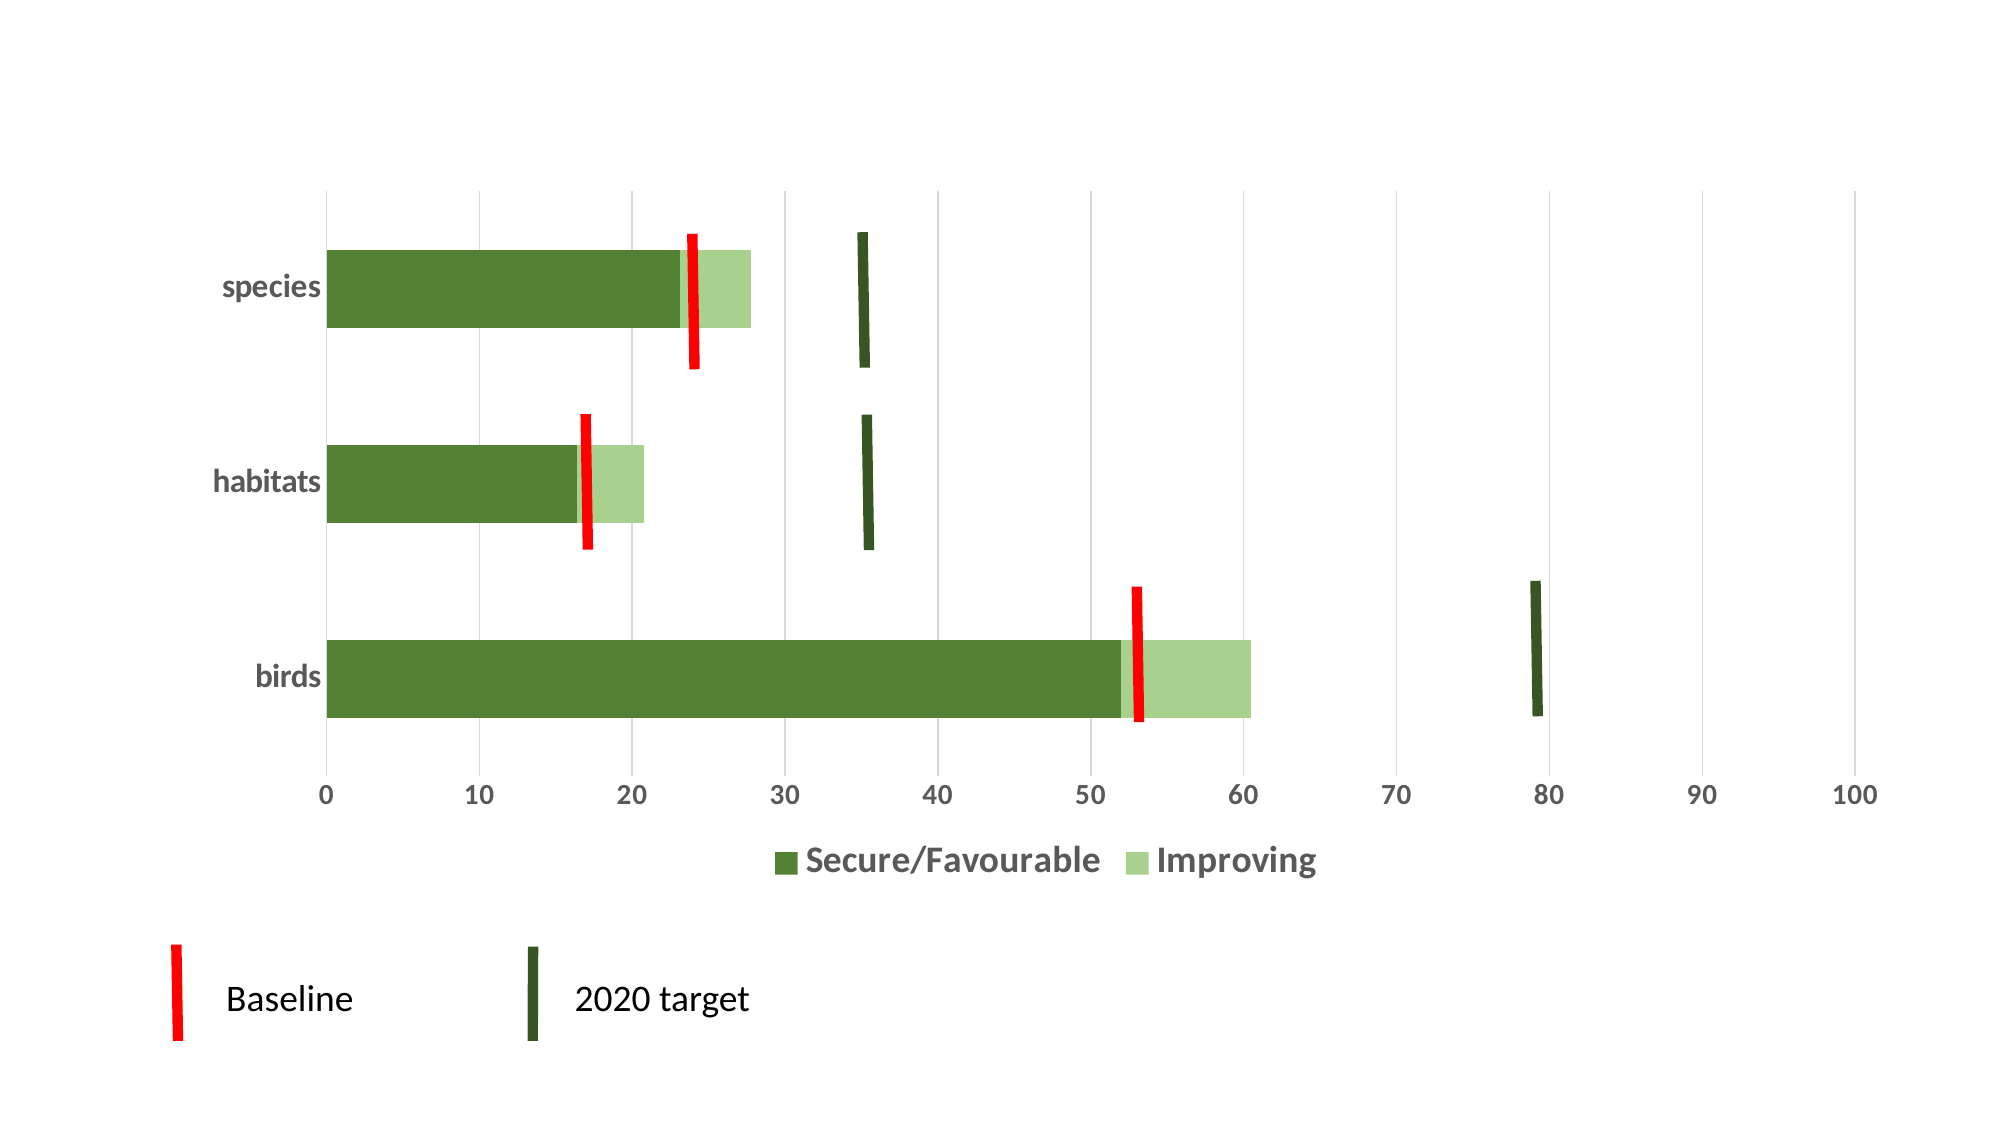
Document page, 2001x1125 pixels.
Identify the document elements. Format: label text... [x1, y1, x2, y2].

chart [178, 177, 1914, 890]
text_box 2020 target [559, 966, 830, 1027]
text_box Baseline [211, 966, 390, 1027]
